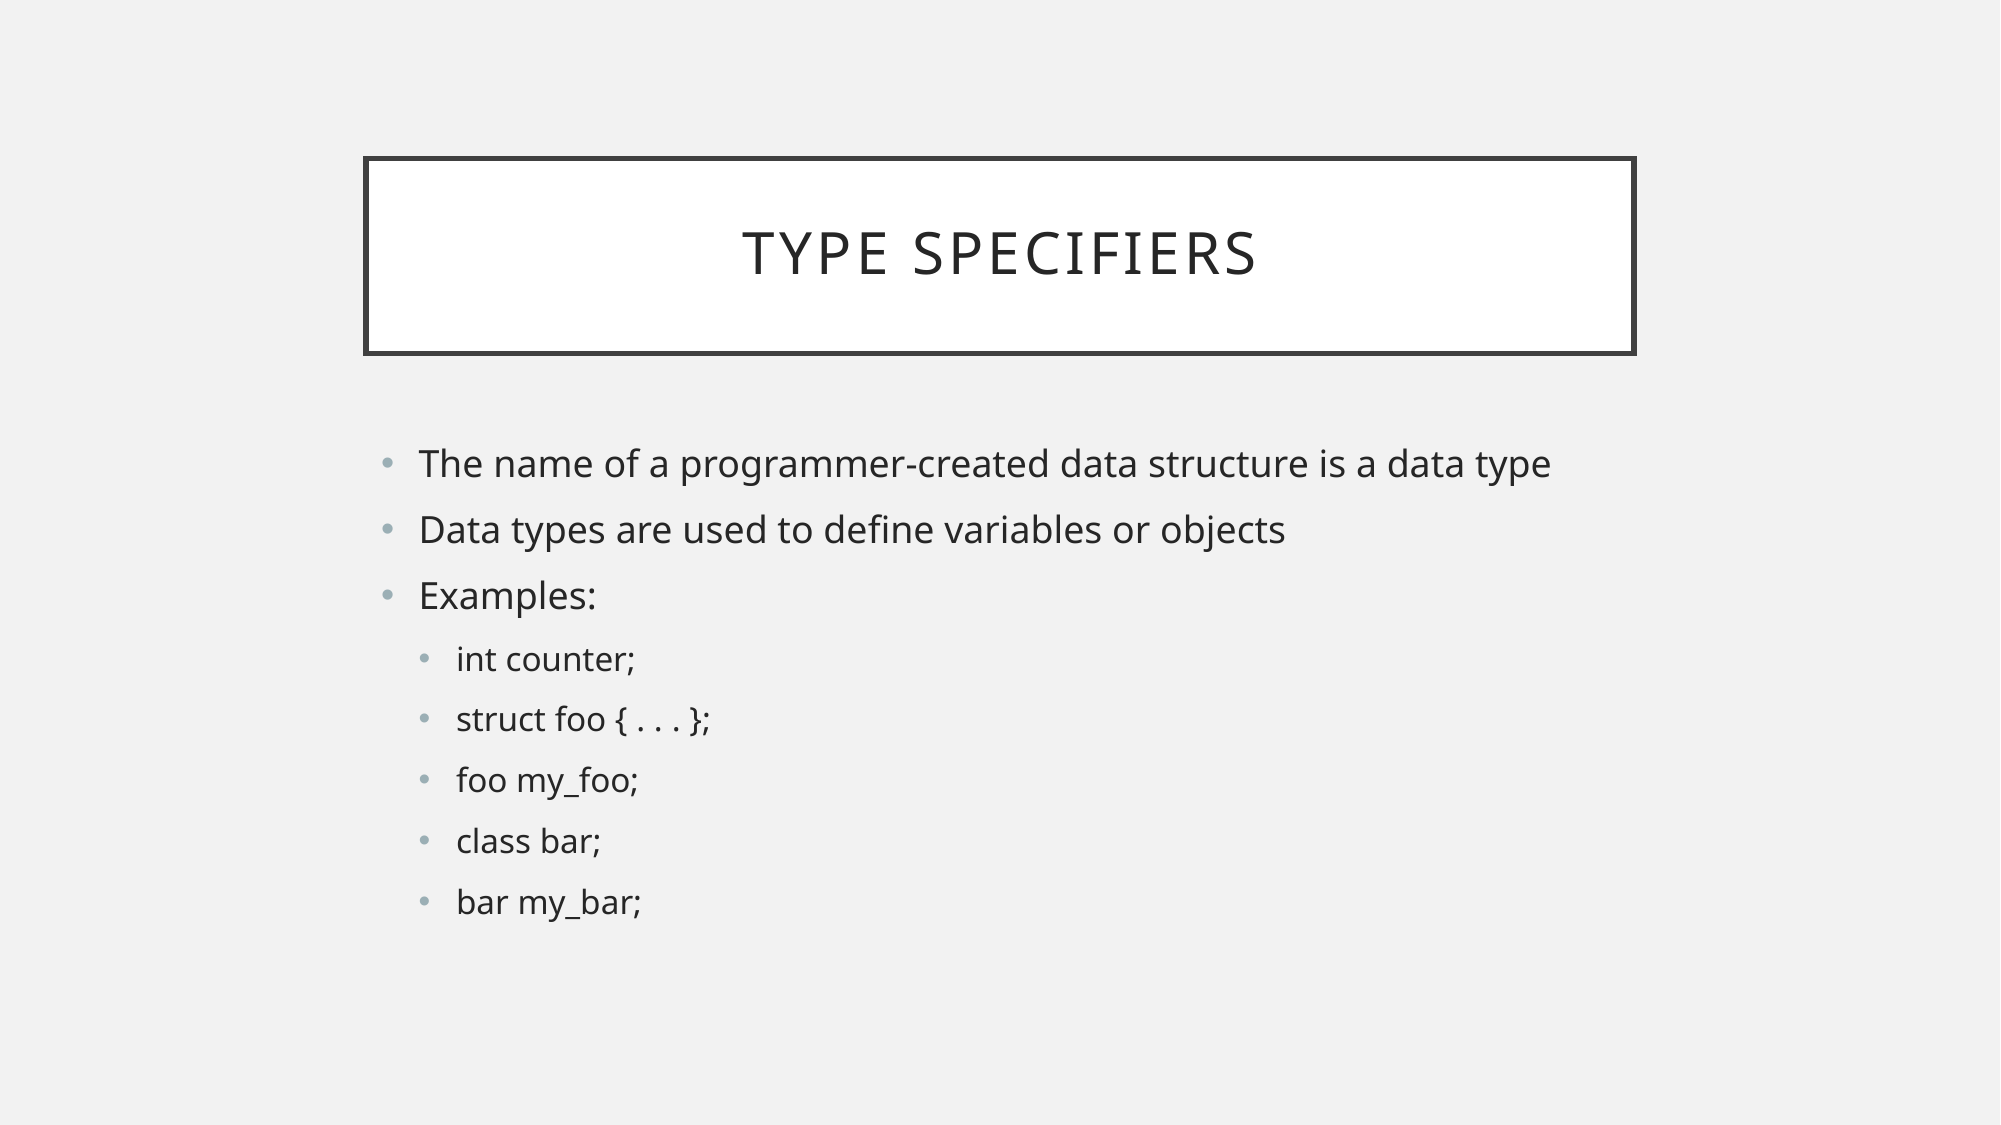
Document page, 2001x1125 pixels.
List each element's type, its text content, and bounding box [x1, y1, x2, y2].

list The name of a programmer-created data structure is a data type Data types are used to define variables or objects Examples: int counter; struct foo { . . . }; foo my_foo; class bar; bar my_bar; [366, 432, 1634, 942]
title Type Specifiers [363, 156, 1637, 356]
